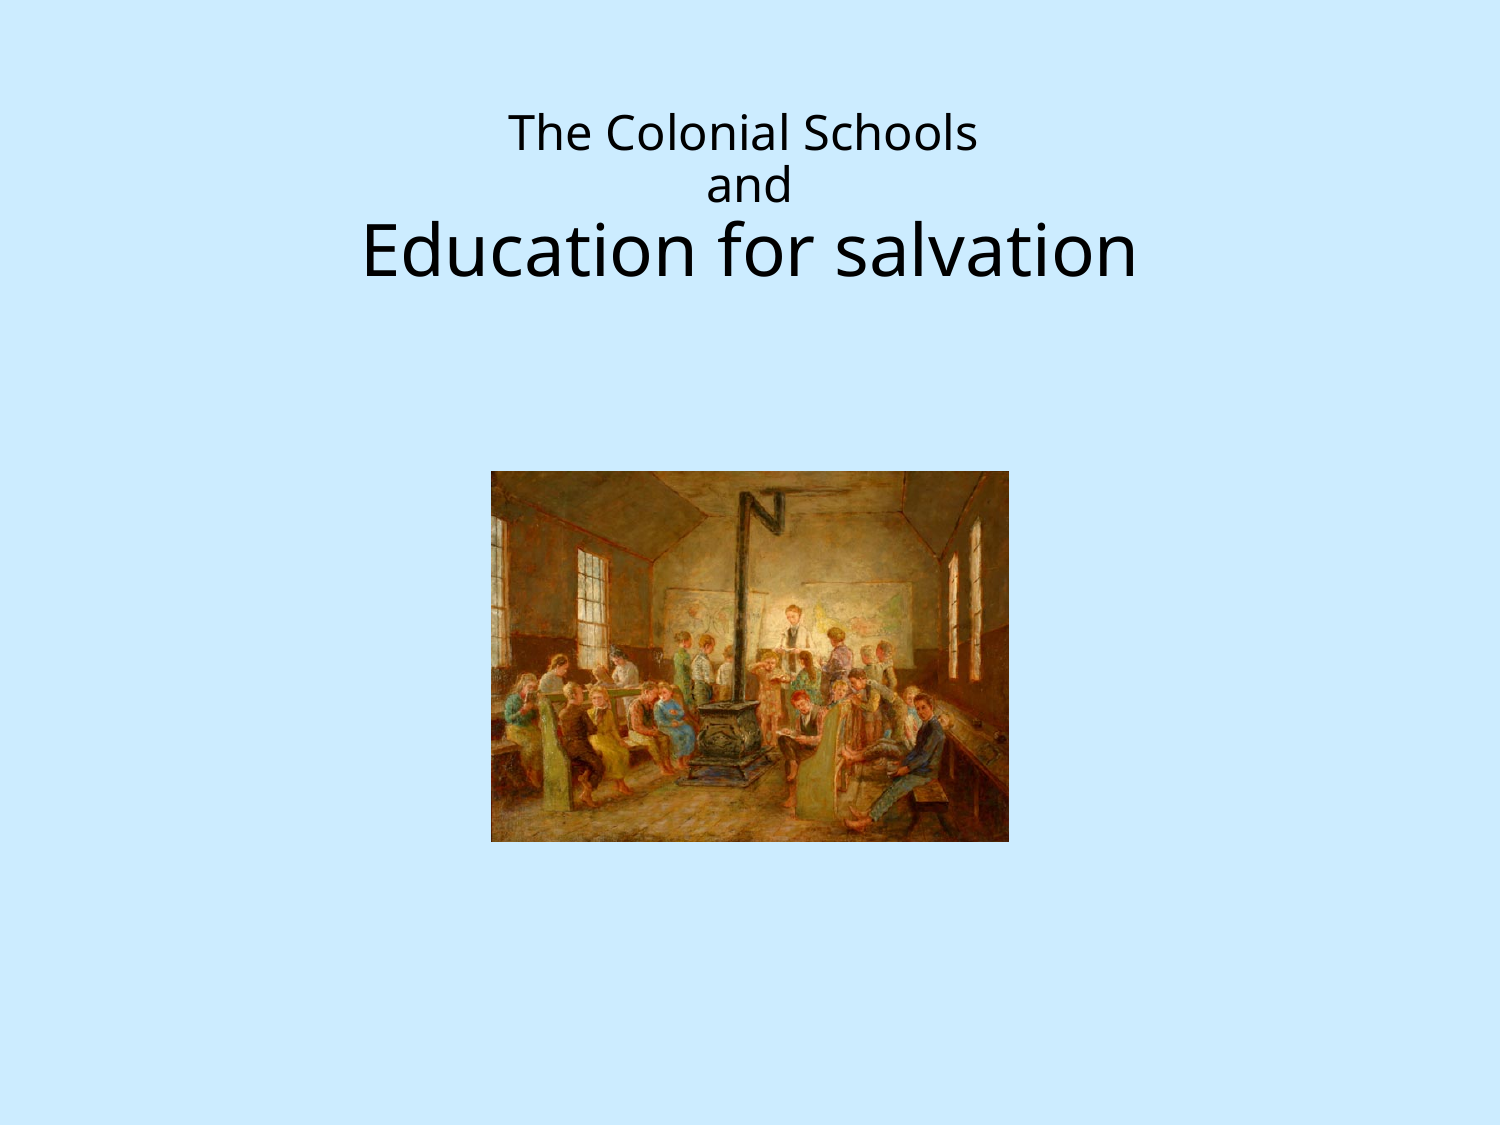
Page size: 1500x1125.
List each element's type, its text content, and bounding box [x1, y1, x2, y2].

title The Colonial Schools and Education for salvation [37, 99, 1463, 300]
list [491, 471, 1009, 842]
